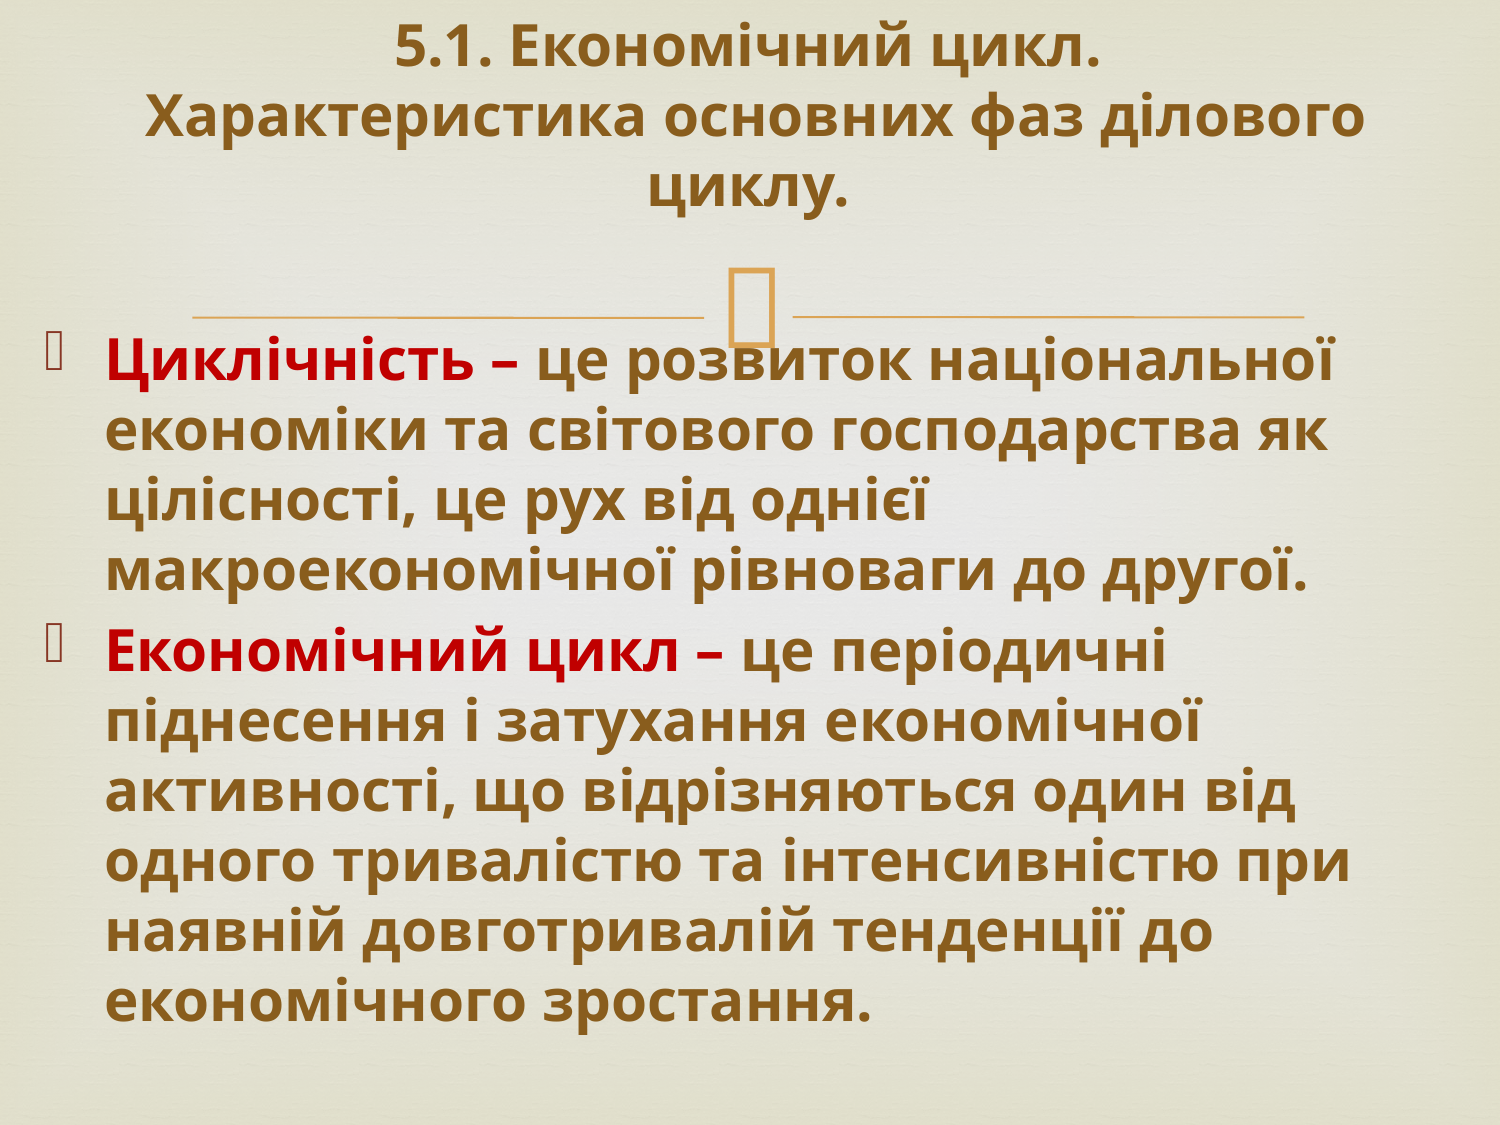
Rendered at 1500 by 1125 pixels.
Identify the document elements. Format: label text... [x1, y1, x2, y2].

list Циклічність – це розвиток національної економіки та світового господарства як цілісності, це рух від однієї макроекономічної рівноваги до другої. Економічний цикл – це періодичні піднесення і затухання економічної активності, що відрізняються один від одного тривалістю та інтенсивністю при наявній довготривалій тенденції до економічного зростання. [29, 314, 1471, 1005]
title 5.1. Економічний цикл. Характеристика основних фаз ділового циклу. [41, 30, 1471, 185]
